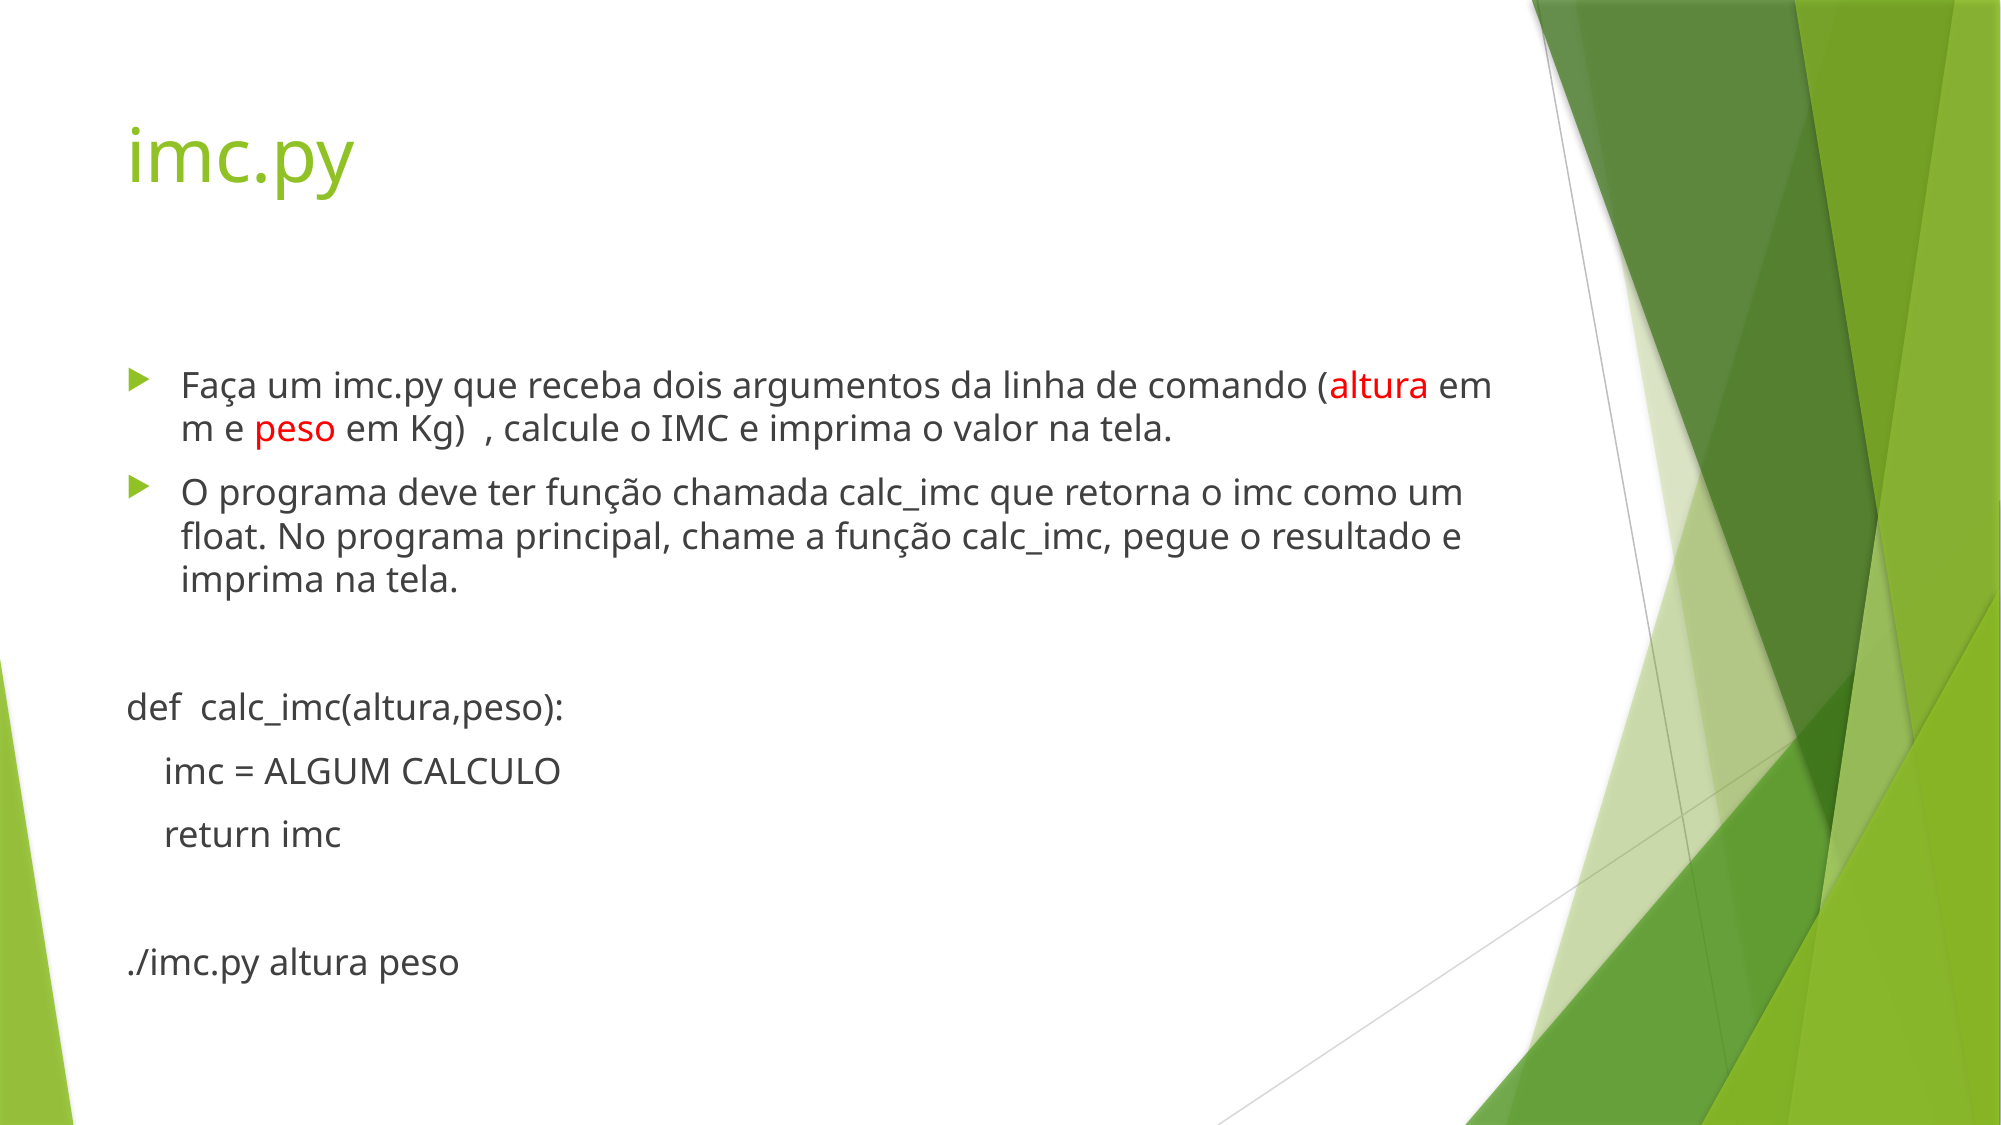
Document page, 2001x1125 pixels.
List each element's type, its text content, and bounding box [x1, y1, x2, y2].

list Faça um imc.py que receba dois argumentos da linha de comando (altura em m e peso em Kg) , calcule o IMC e imprima o valor na tela. O programa deve ter função chamada calc_imc que retorna o imc como um float. No programa principal, chame a função calc_imc, pegue o resultado e imprima na tela. def calc_imc(altura,peso): imc = ALGUM CALCULO return imc ./imc.py altura peso [111, 354, 1522, 992]
title imc.py [111, 99, 1522, 317]
